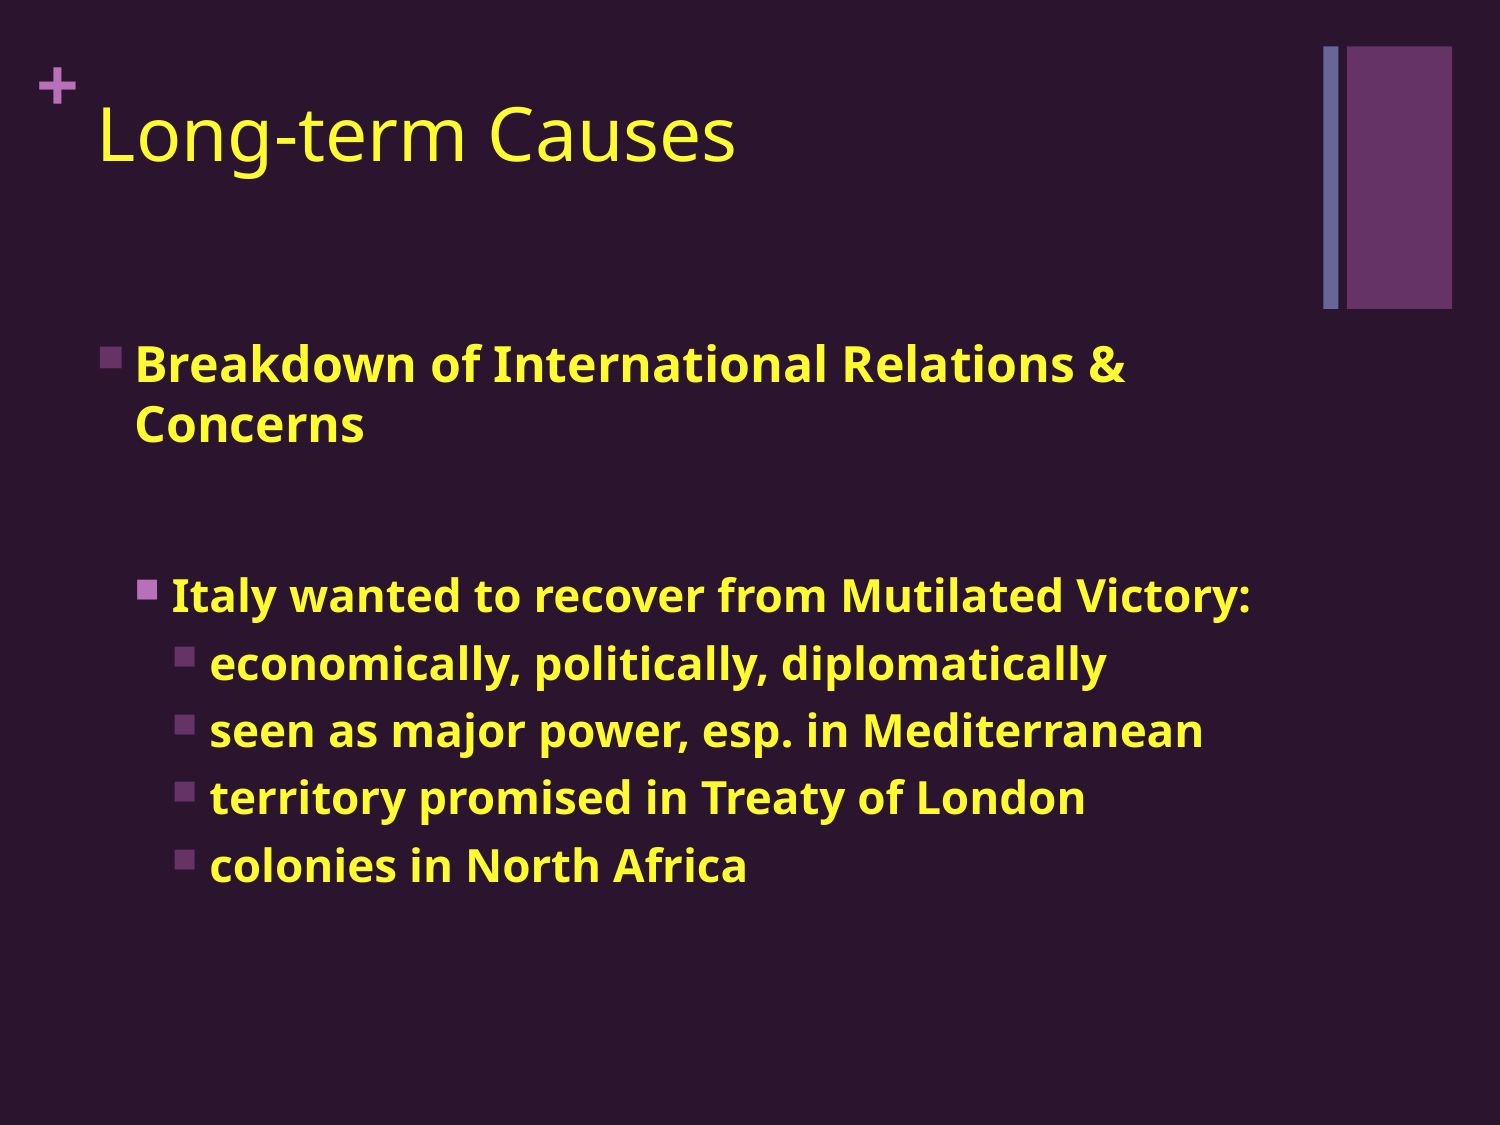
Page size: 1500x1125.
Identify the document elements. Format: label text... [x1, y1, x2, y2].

list Breakdown of International Relations & Concerns Italy wanted to recover from Mutilated Victory: economically, politically, diplomatically seen as major power, esp. in Mediterranean territory promised in Treaty of London colonies in North Africa [81, 324, 1322, 1005]
title Long-term Causes [81, 79, 1322, 263]
